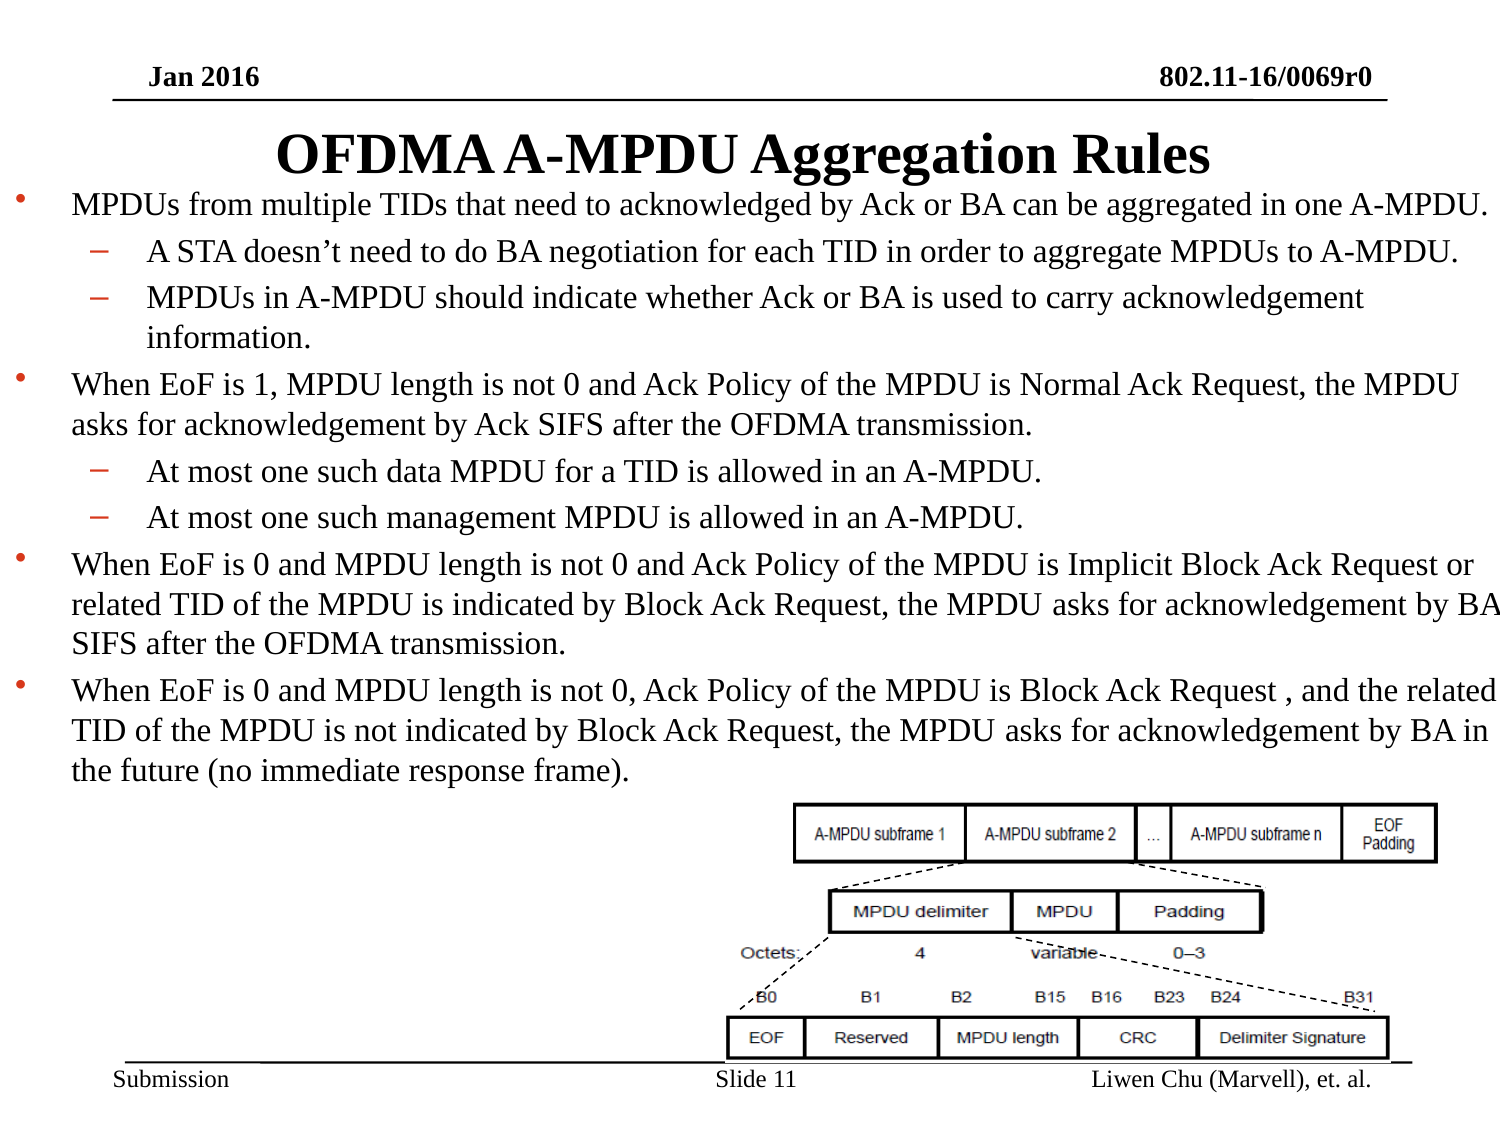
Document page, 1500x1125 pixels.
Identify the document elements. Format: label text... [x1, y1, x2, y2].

title OFDMA A-MPDU Aggregation Rules [37, 99, 1451, 174]
picture [740, 887, 1277, 973]
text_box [1127, 862, 1266, 888]
text_box Slide 11 [675, 1062, 838, 1093]
footer Liwen Chu (Marvell), et. al. [1087, 1071, 1373, 1093]
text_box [827, 862, 965, 891]
text_box MPDUs from multiple TIDs that need to acknowledged by Ack or BA can be aggregated in one A-MPDU. A STA doesn’t need to do BA negotiation for each TID in order to aggregate MPDUs to A-MPDU. MPDUs in A-MPDU should indicate whether Ack or BA is used to carry acknowledgement information. When EoF is 1, MPDU length is not 0 and Ack Policy of the MPDU is Normal Ack Request, the MPDU asks for acknowledgement by Ack SIFS after the OFDMA transmission. At most one such data MPDU for a TID is allowed in an A-MPDU. At most one such management MPDU is allowed in an A-MPDU. When EoF is 0 and MPDU length is not 0 and Ack Policy of the MPDU is Implicit Block Ack Request or related TID of the MPDU is indicated by Block Ack Request, the MPDU asks for acknowledgement by BA SIFS after the OFDMA transmission. When EoF is 0 and MPDU length is not 0, Ack Policy of the MPDU is Block Ack Request , and the related TID of the MPDU is not indicated by Block Ack Request, the MPDU asks for acknowledgement by BA in the future (no immediate response frame). [0, 174, 1500, 800]
picture [724, 986, 1391, 1063]
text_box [1015, 937, 1376, 1012]
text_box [737, 937, 829, 1012]
picture [791, 799, 1441, 866]
